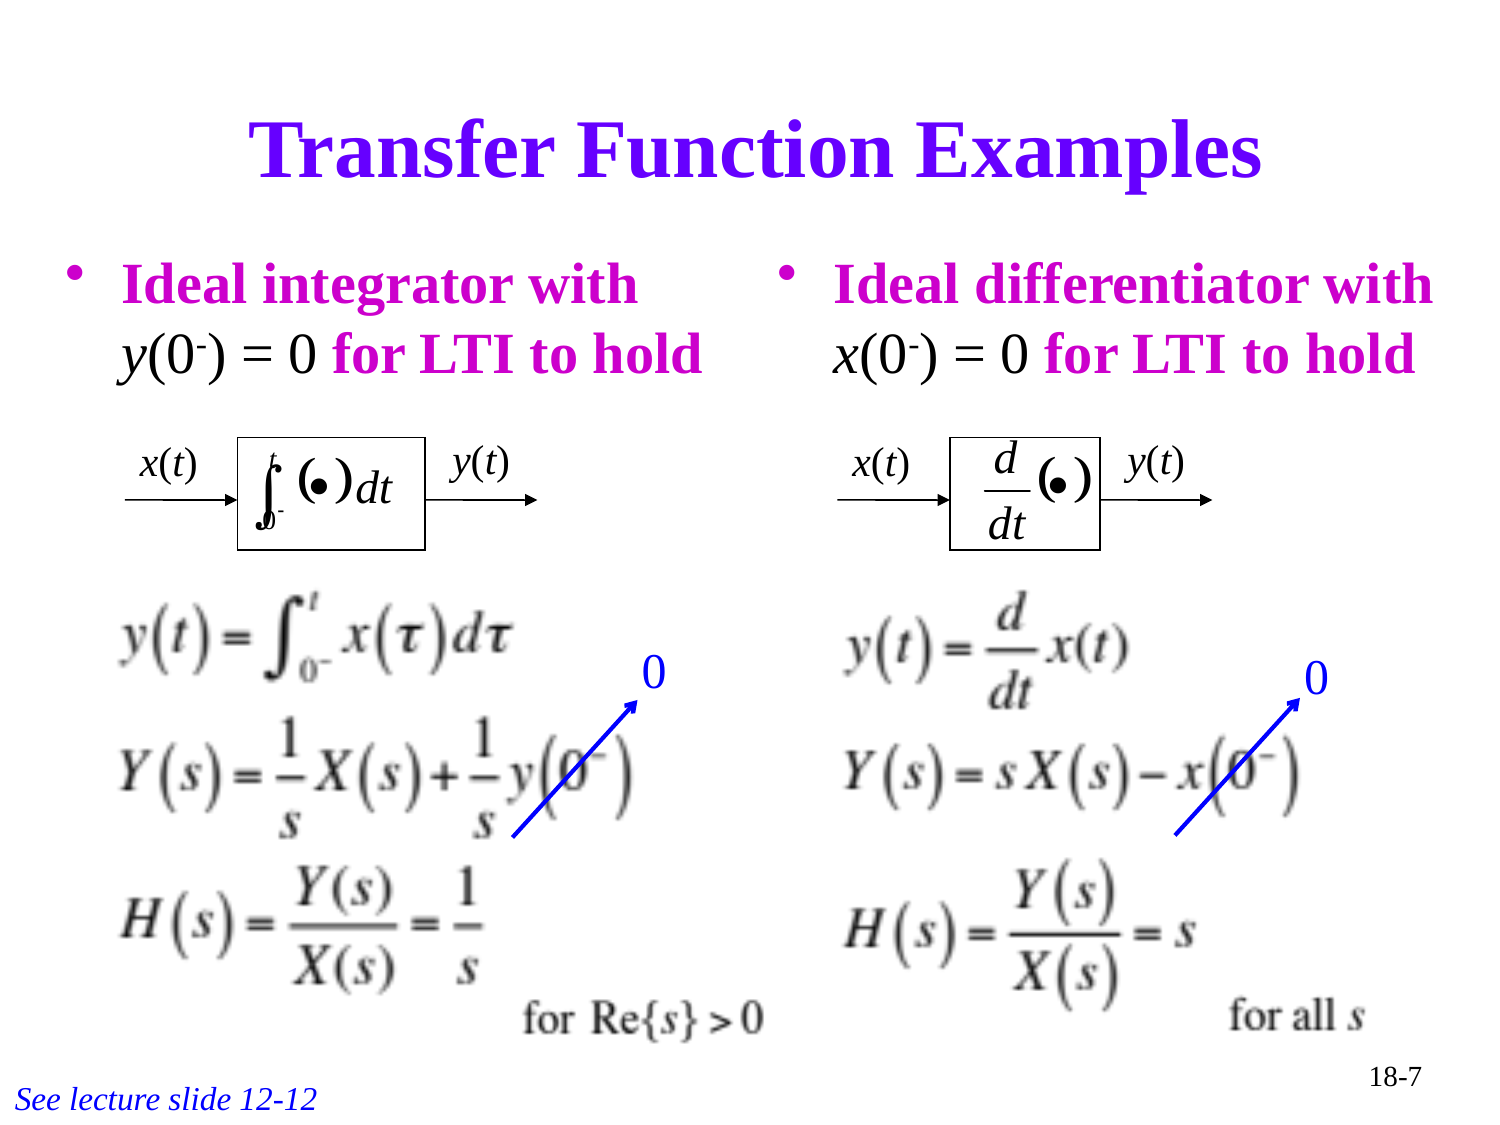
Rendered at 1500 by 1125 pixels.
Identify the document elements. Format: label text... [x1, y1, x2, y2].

text_box 0 [616, 631, 692, 706]
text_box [112, 699, 511, 845]
slide_number 18-7 [1124, 1049, 1438, 1125]
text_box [518, 992, 770, 1051]
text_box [1174, 697, 1301, 836]
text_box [837, 424, 1226, 551]
text_box Ideal differentiator with x(0-) = 0 for LTI to hold [762, 237, 1488, 407]
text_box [112, 853, 494, 1004]
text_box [124, 424, 551, 551]
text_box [1224, 987, 1369, 1038]
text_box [837, 724, 1169, 829]
text_box 0 [1279, 637, 1355, 713]
list Ideal integrator with y(0-) = 0 for LTI to hold [50, 237, 738, 400]
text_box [112, 574, 522, 692]
text_box See lecture slide 12-12 [0, 1069, 588, 1125]
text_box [837, 574, 1135, 715]
title Transfer Function Examples [75, 50, 1438, 238]
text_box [835, 849, 1201, 1017]
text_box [512, 699, 638, 838]
